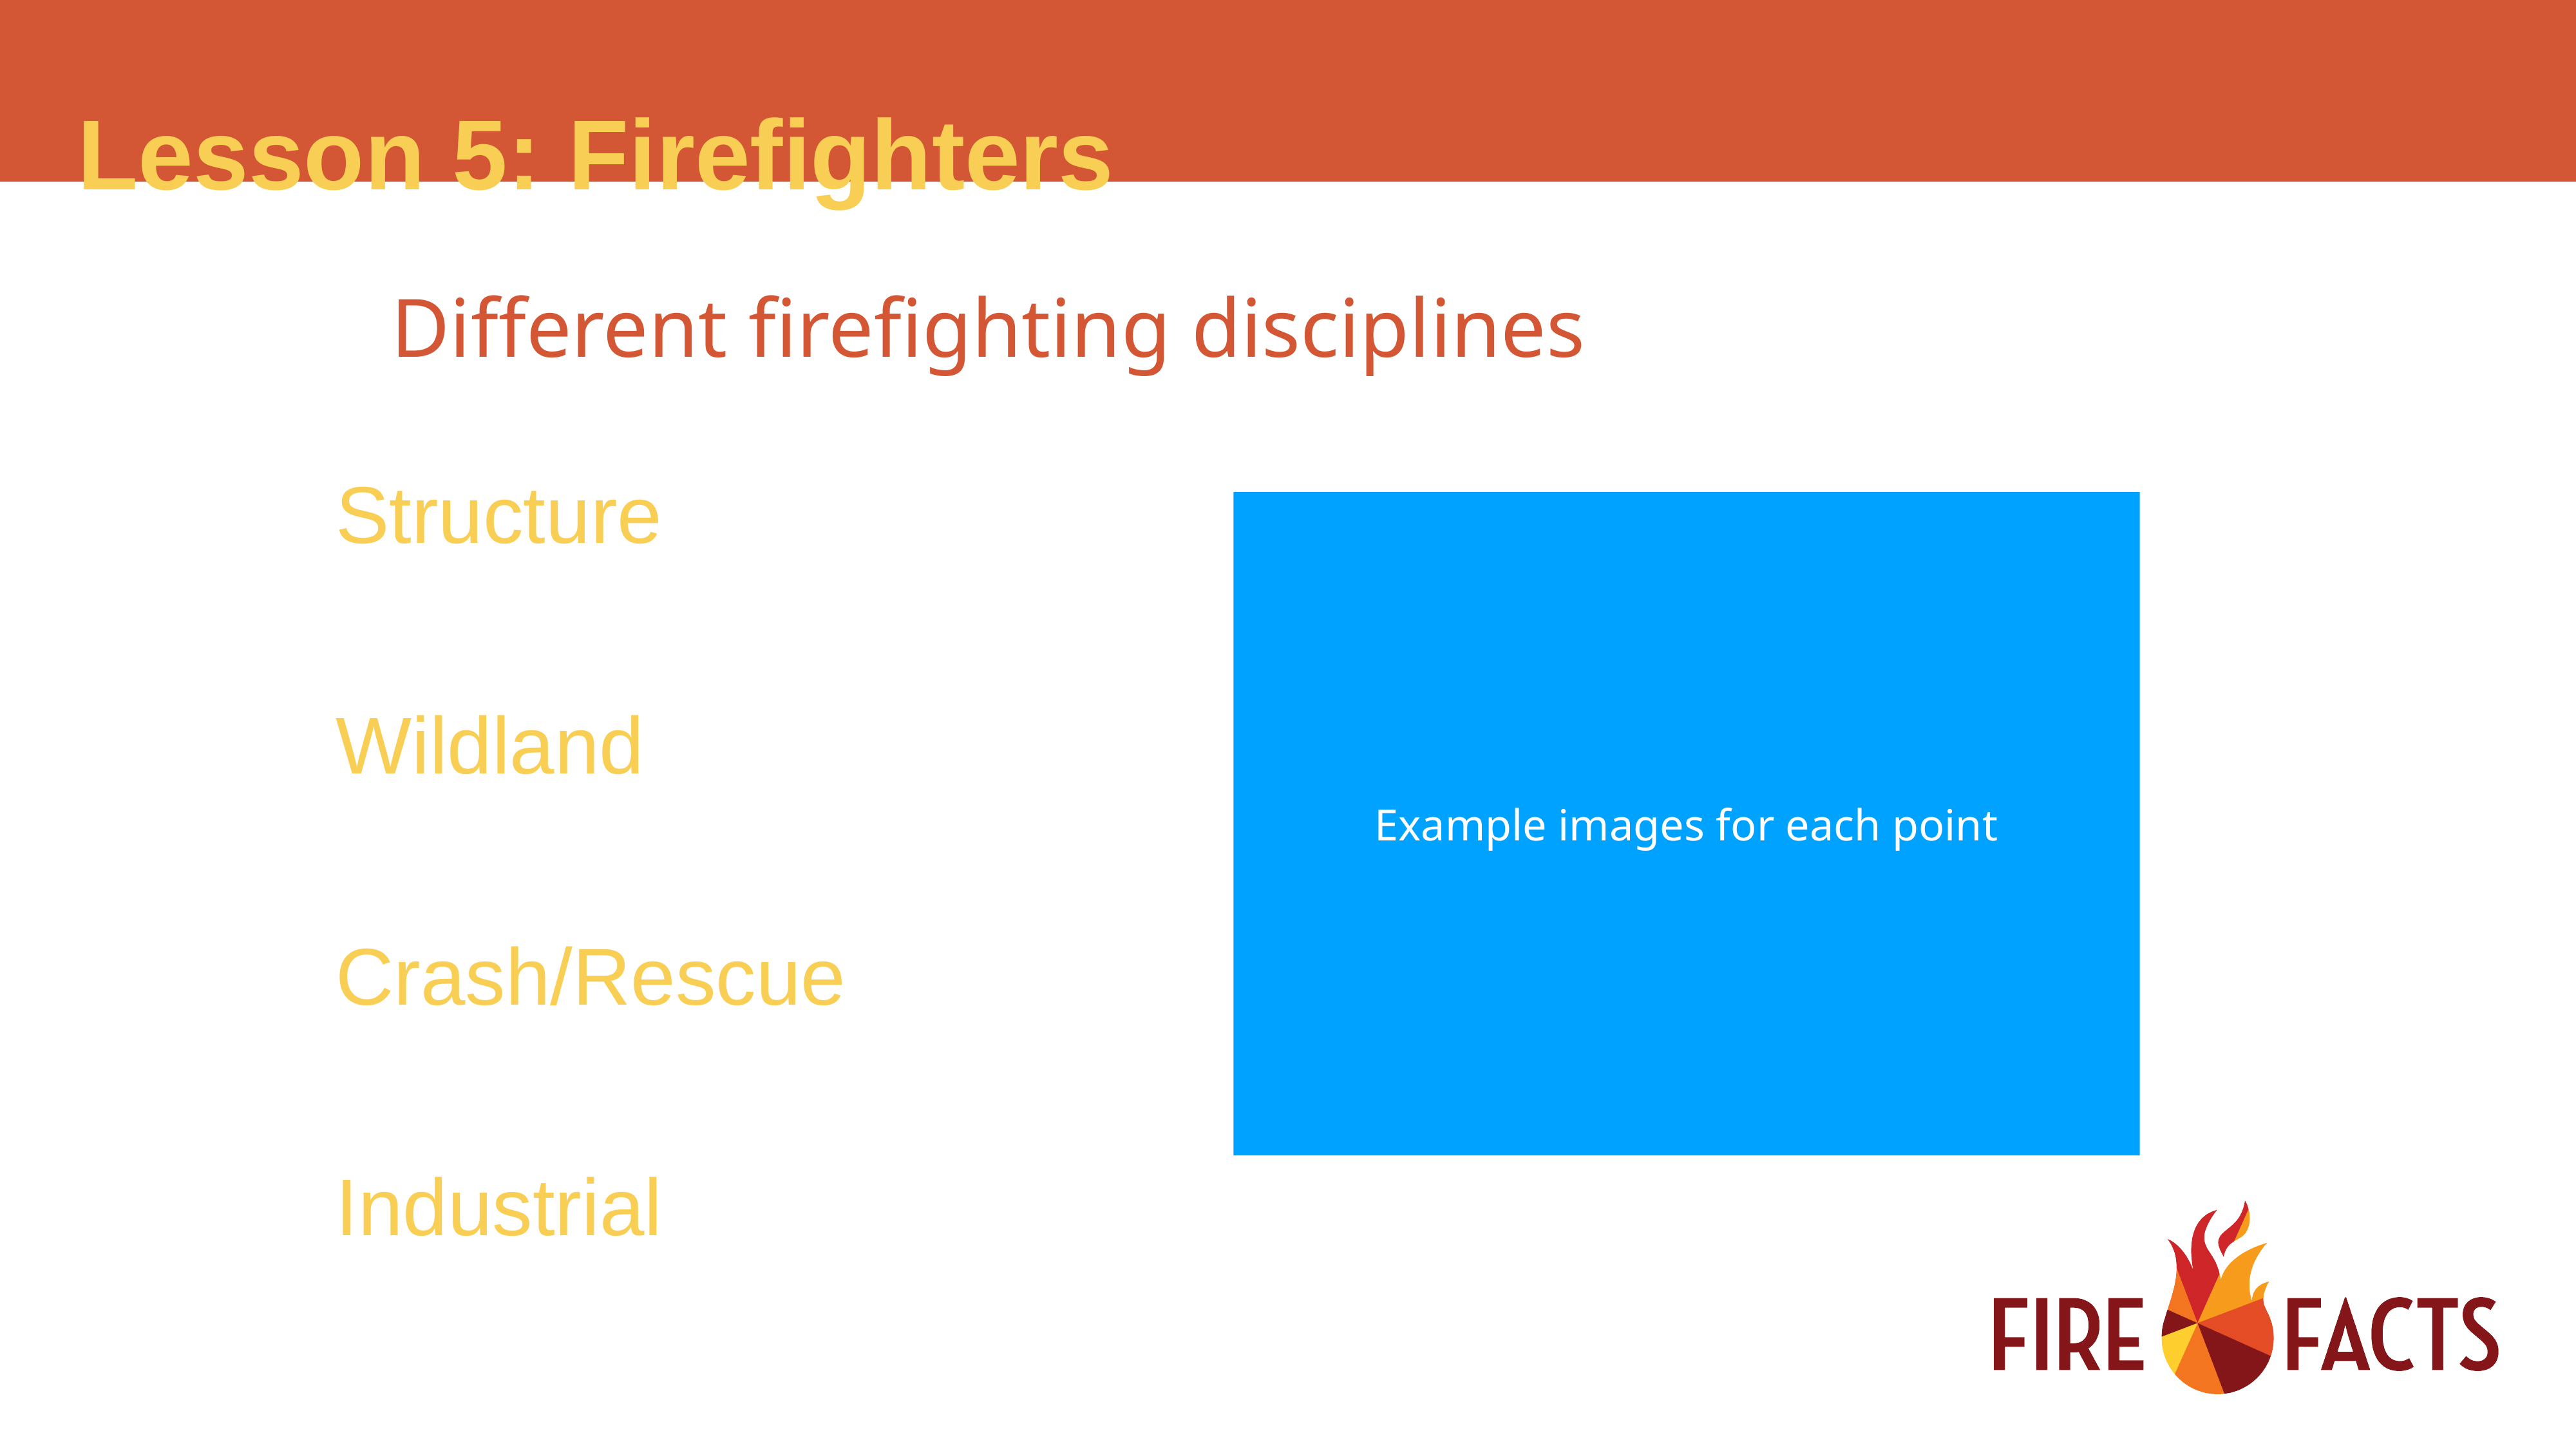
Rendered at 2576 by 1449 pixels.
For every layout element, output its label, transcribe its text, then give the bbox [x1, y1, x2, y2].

list Structure Wildland Crash/Rescue Industrial [306, 432, 1146, 1282]
text_box Example images for each point [1233, 492, 2140, 1156]
picture [1982, 1186, 2508, 1408]
text_box Different firefighting disciplines [386, 270, 1591, 379]
